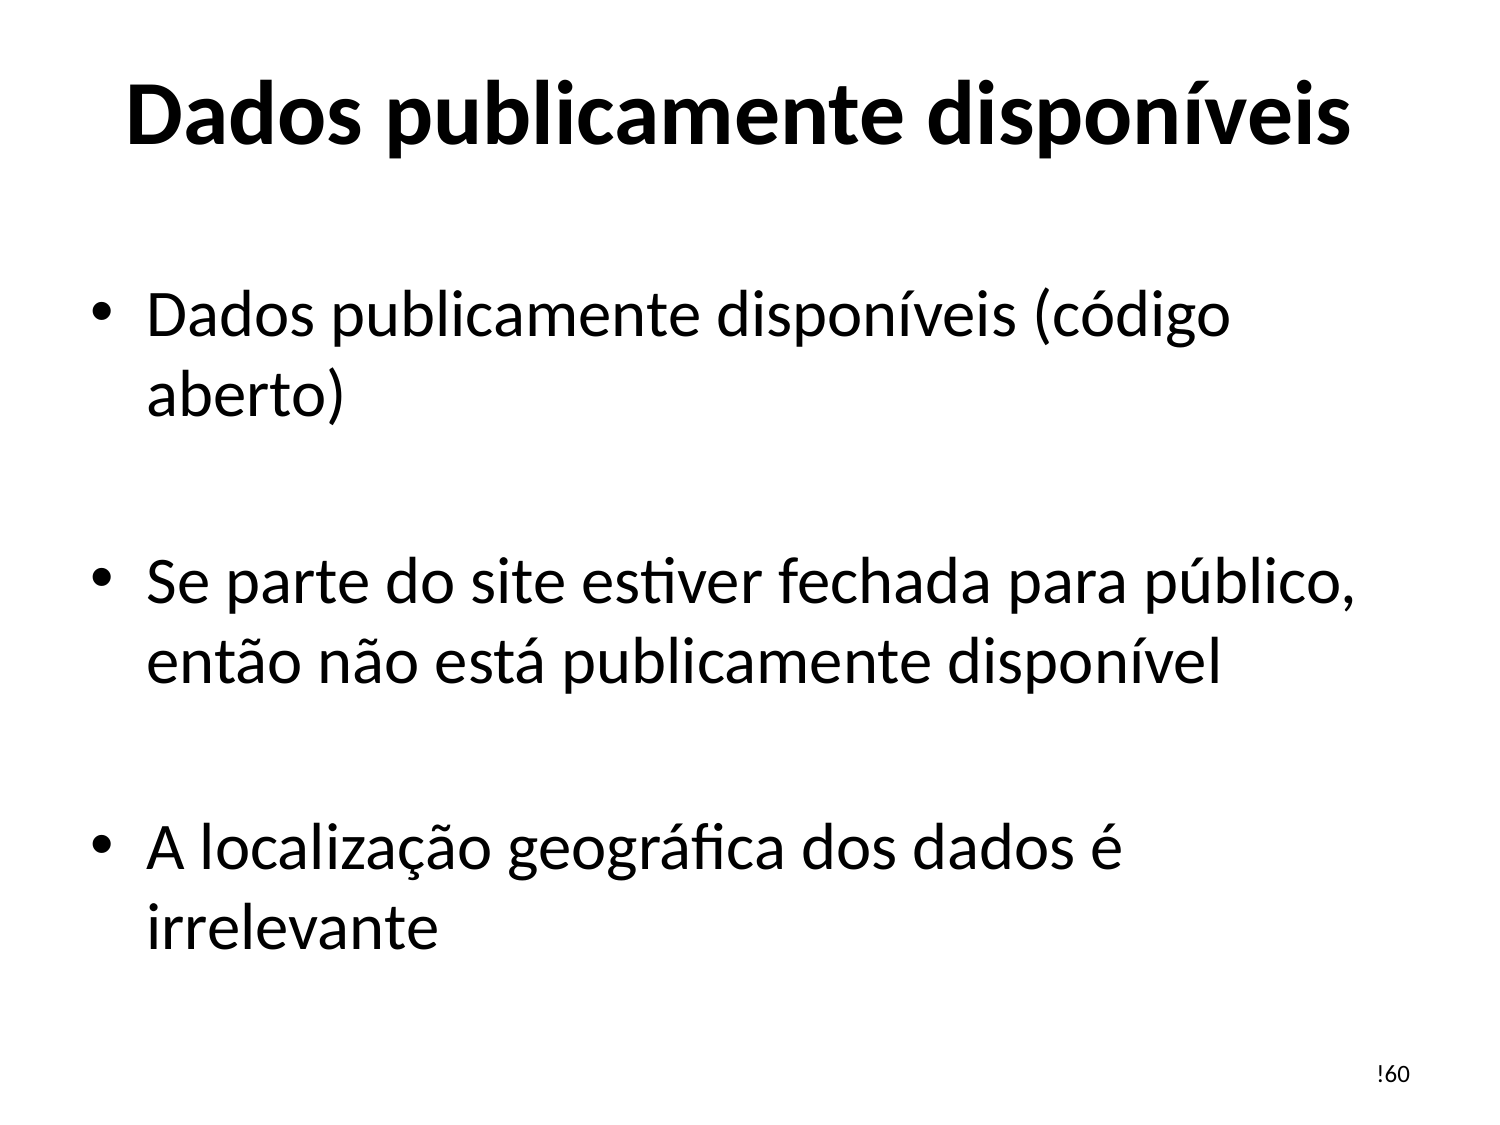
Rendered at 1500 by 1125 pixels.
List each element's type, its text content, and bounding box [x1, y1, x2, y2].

title Dados publicamente disponíveis [75, 45, 1425, 233]
slide_number !60 [1074, 1042, 1425, 1103]
list Dados publicamente disponíveis (código aberto) Se parte do site estiver fechada para público, então não está publicamente disponível A localização geográfica dos dados é irrelevante [75, 262, 1425, 1005]
